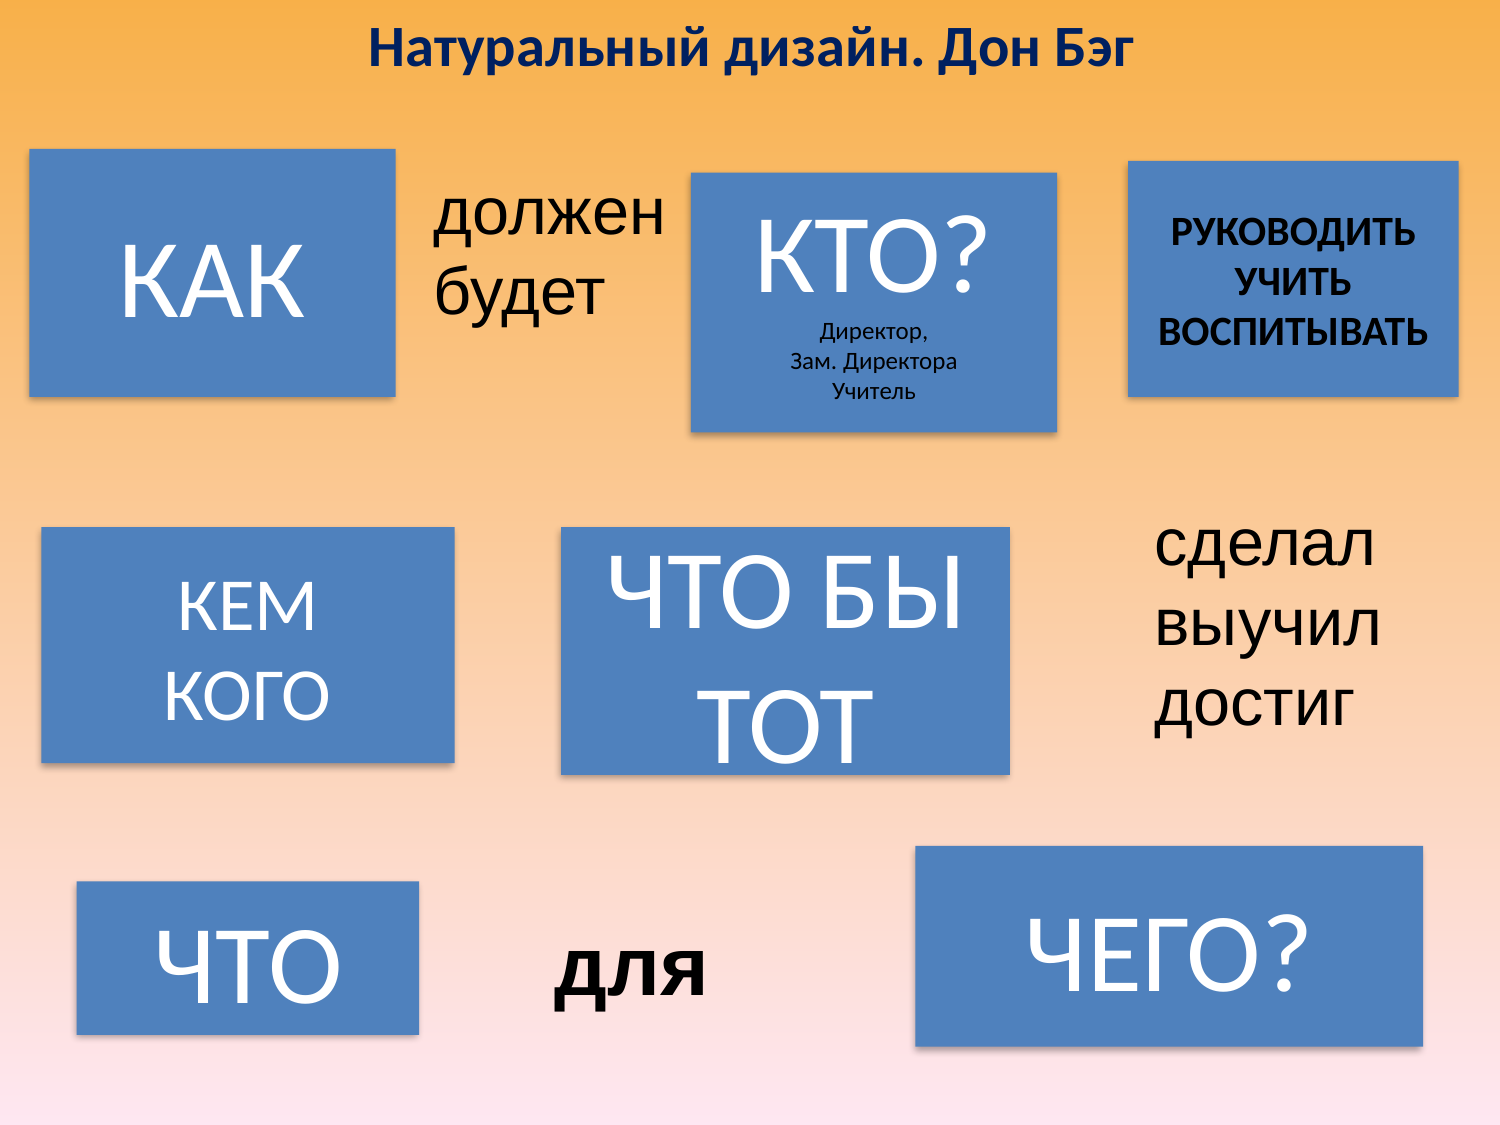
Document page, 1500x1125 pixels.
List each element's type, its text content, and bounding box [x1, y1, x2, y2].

text_box сделал выучил достиг [1139, 491, 1436, 747]
text_box ЧТО [75, 879, 421, 1037]
text_box КЕМ КОГО [39, 525, 457, 765]
text_box РУКОВОДИТЬ УЧИТЬ ВОСПИТЫВАТЬ [1126, 159, 1461, 399]
text_box ЧТО БЫ ТОТ [559, 525, 1012, 777]
text_box КТО? Директор, Зам. Директора Учитель [689, 171, 1059, 434]
title Натуральный дизайн. Дон Бэг [76, 0, 1427, 86]
text_box должен будет [419, 160, 691, 336]
text_box ЧЕГО? [913, 844, 1425, 1049]
text_box для [539, 904, 724, 1020]
text_box КАК [27, 147, 398, 399]
